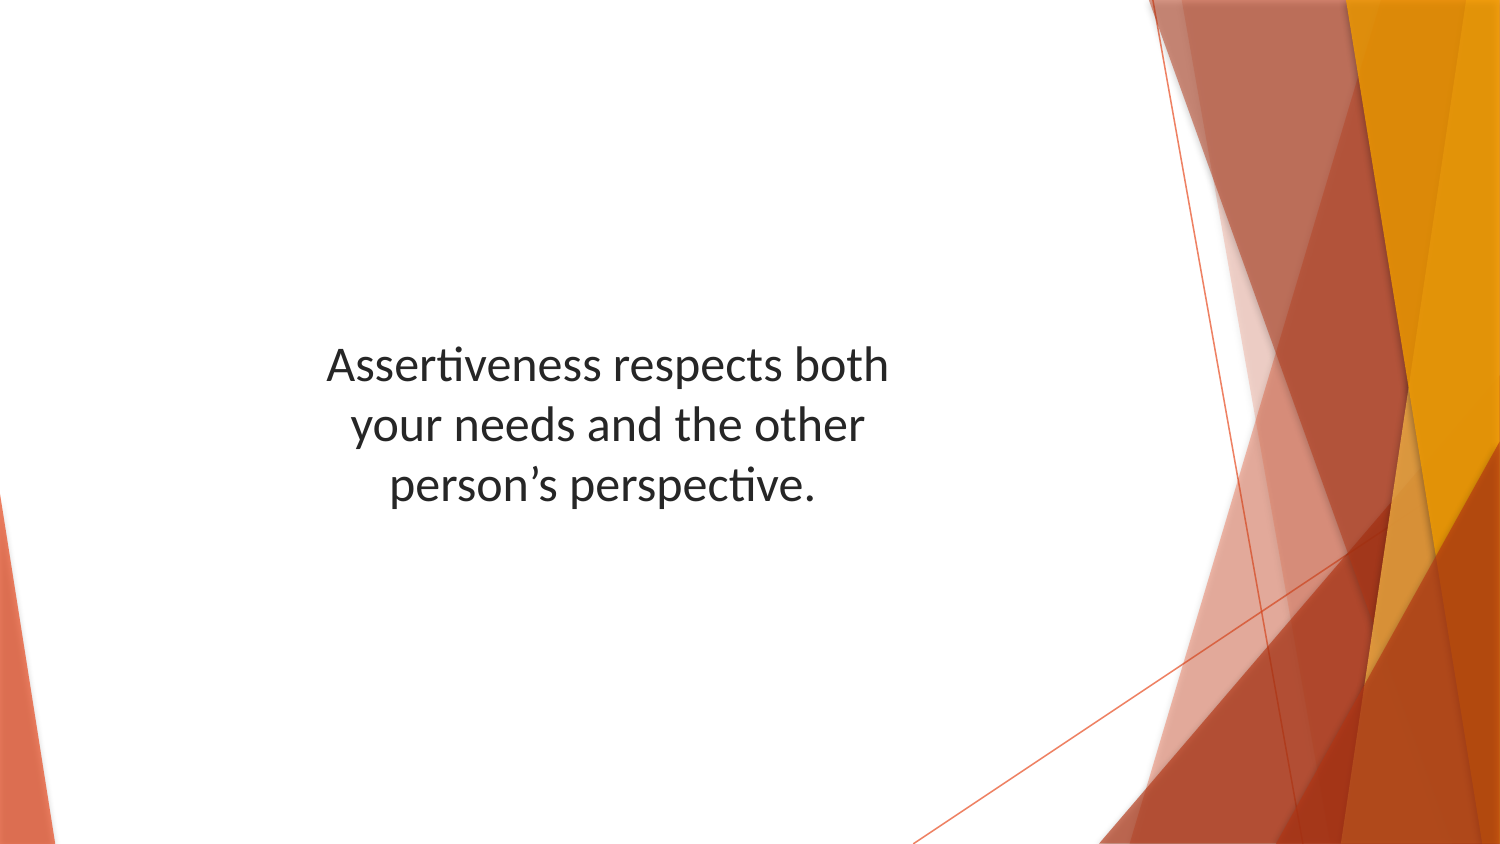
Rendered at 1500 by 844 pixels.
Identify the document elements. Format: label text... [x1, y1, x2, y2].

list Assertiveness respects both your needs and the other person’s perspective. [265, 114, 951, 729]
